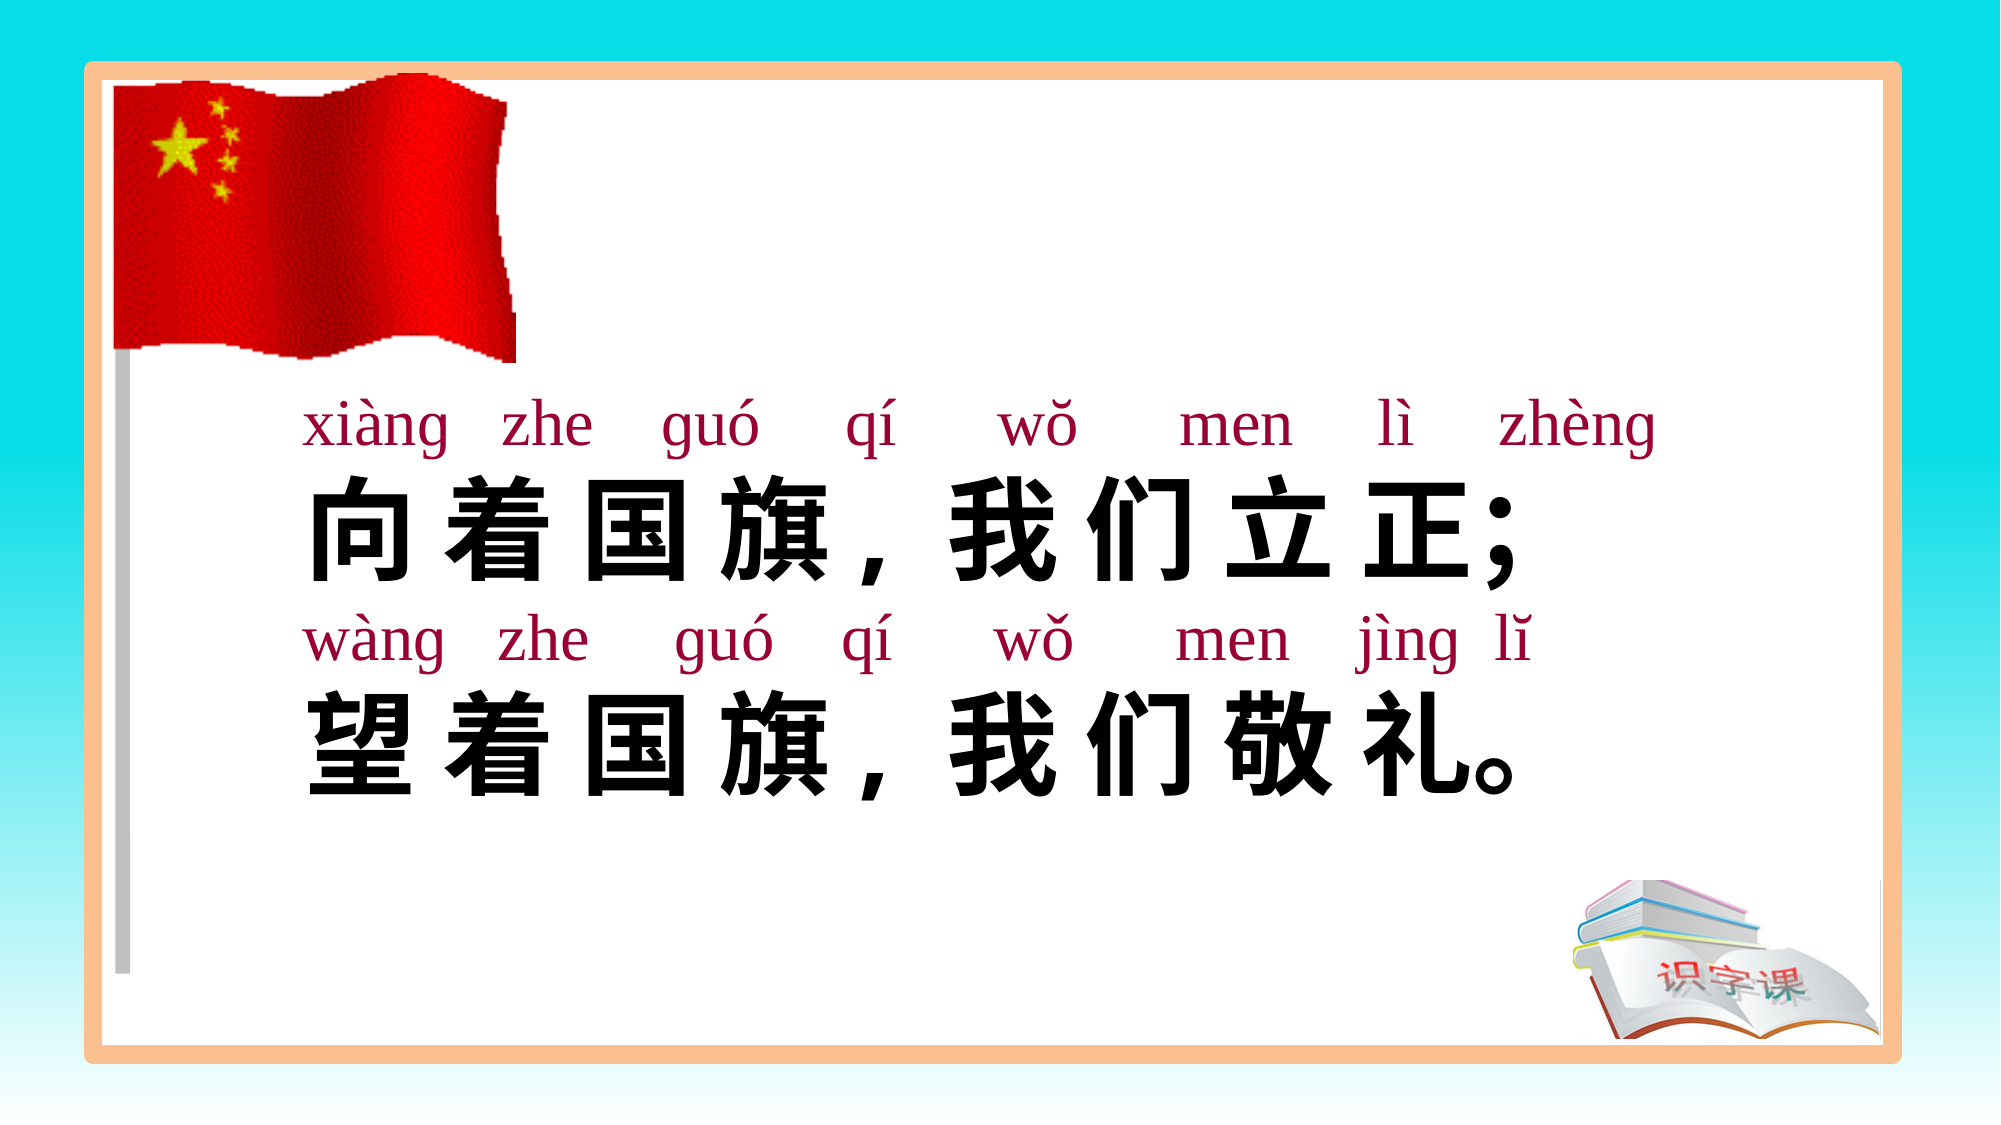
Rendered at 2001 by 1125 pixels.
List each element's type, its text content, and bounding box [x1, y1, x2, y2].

text_box xiànɡ zhe ɡuó qí wŏ men lì zhènɡ 向 着 国 旗, 我 们 立 正； wànɡ zhe ɡuó qí wǒ men jìnɡ lĭ 望 着 国 旗, 我 们 敬 礼。 [237, 371, 2000, 816]
text_box [91, 370, 1894, 1057]
picture [1572, 880, 1881, 1040]
picture [92, 73, 516, 363]
text_box [91, 68, 1894, 371]
